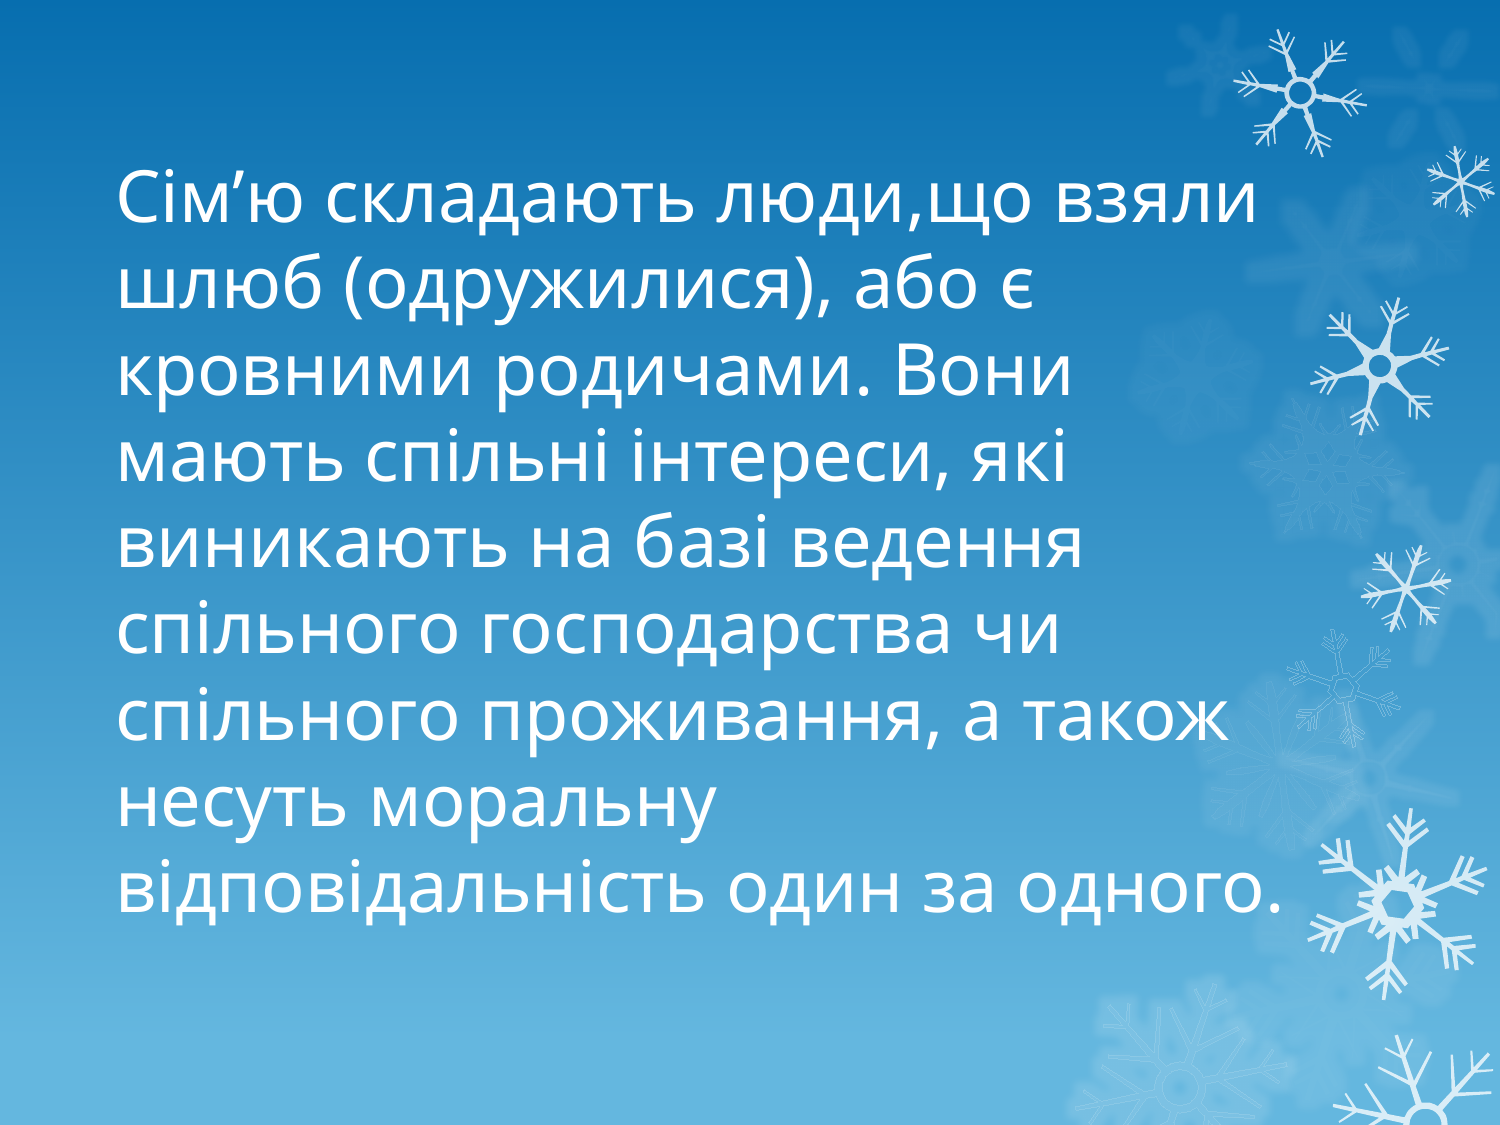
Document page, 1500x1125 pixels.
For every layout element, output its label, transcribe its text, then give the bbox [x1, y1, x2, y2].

list Сім’ю складають люди,що взяли шлюб (одружилися), або є кровними родичами. Вони мають спільні інтереси, які виникають на базі ведення спільного господарства чи спільного проживання, а також несуть моральну відповідальність один за одного. [100, 113, 1329, 965]
